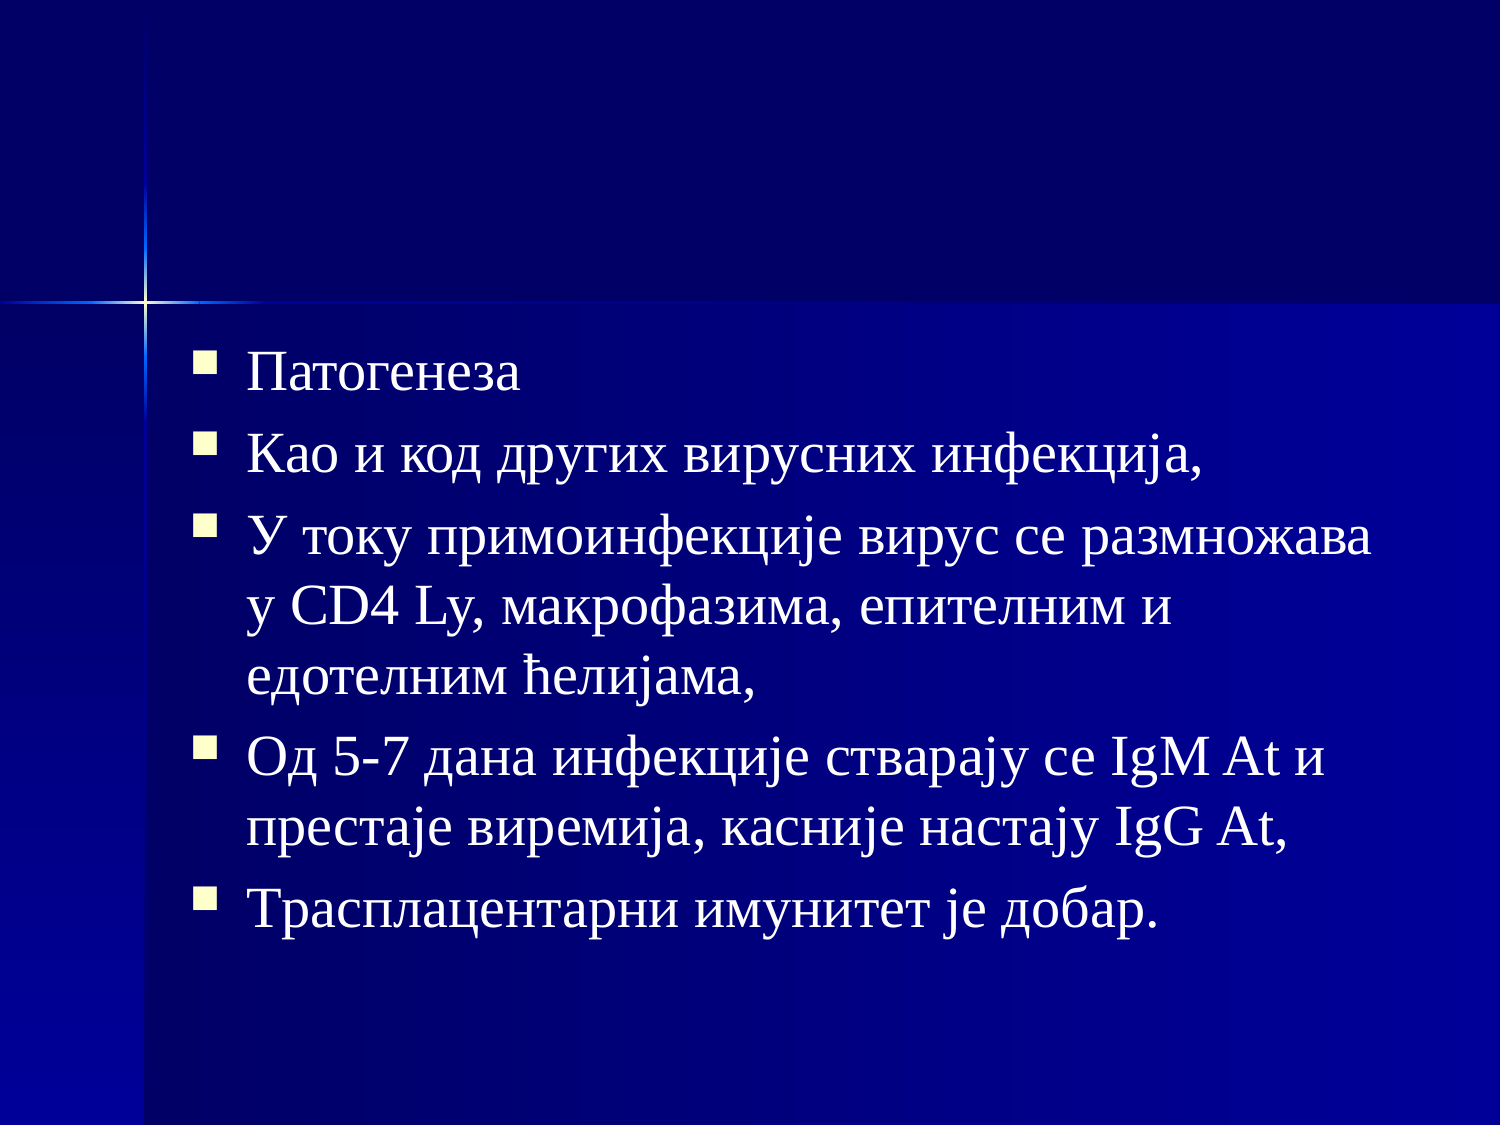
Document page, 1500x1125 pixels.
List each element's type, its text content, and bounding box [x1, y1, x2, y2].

list Патогенеза Као и код других вирусних инфекција, У току примоинфекције вирус се размножава у CD4 Ly, макрофазима, епителним и едотелним ћелијама, Од 5-7 дана инфекције стварају се IgM At и престаје виремија, касније настају IgG At, Трасплацентарни имунитет је добар. [174, 324, 1413, 1001]
